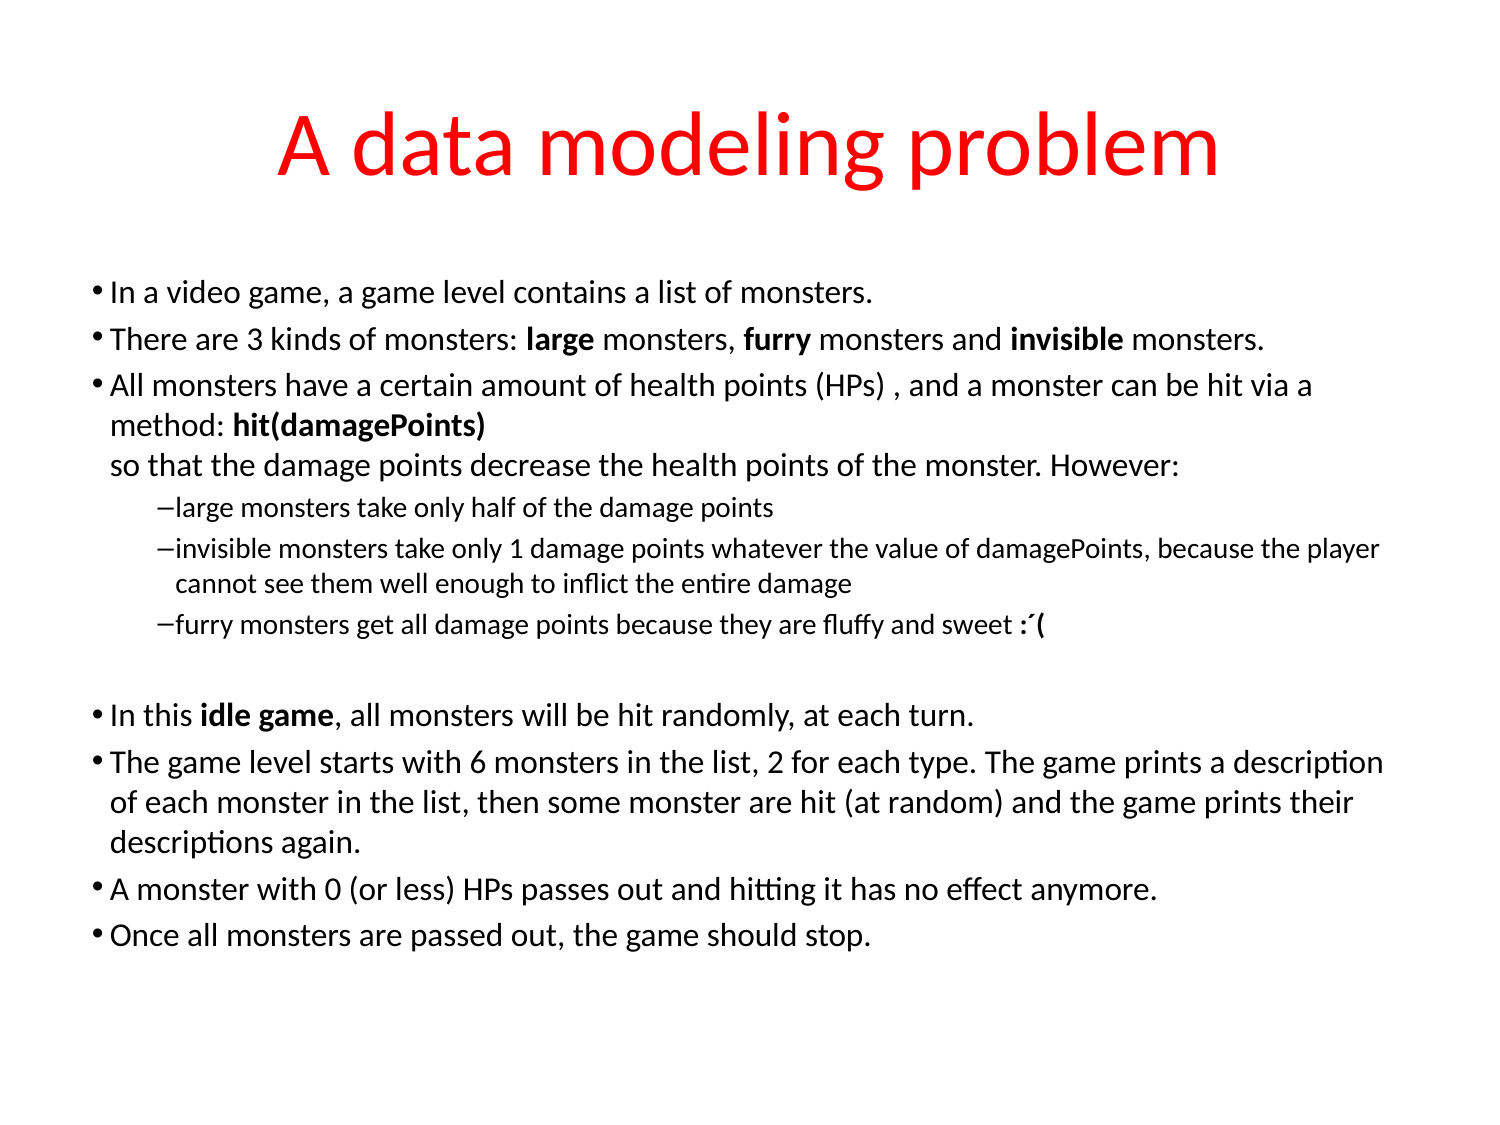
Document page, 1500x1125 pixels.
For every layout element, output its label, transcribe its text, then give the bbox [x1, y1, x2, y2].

list In a video game, a game level contains a list of monsters. There are 3 kinds of monsters: large monsters, furry monsters and invisible monsters. All monsters have a certain amount of health points (HPs) , and a monster can be hit via a method: hit(damagePoints) so that the damage points decrease the health points of the monster. However: large monsters take only half of the damage points invisible monsters take only 1 damage points whatever the value of damagePoints, because the player cannot see them well enough to inflict the entire damage furry monsters get all damage points because they are fluffy and sweet :´( In this idle game, all monsters will be hit randomly, at each turn. The game level starts with 6 monsters in the list, 2 for each type. The game prints a description of each monster in the list, then some monster are hit (at random) and the game prints their descriptions again. A monster with 0 (or less) HPs passes out and hitting it has no effect anymore. Once all monsters are passed out, the game should stop. [75, 262, 1425, 1063]
title A data modeling problem [75, 45, 1425, 233]
